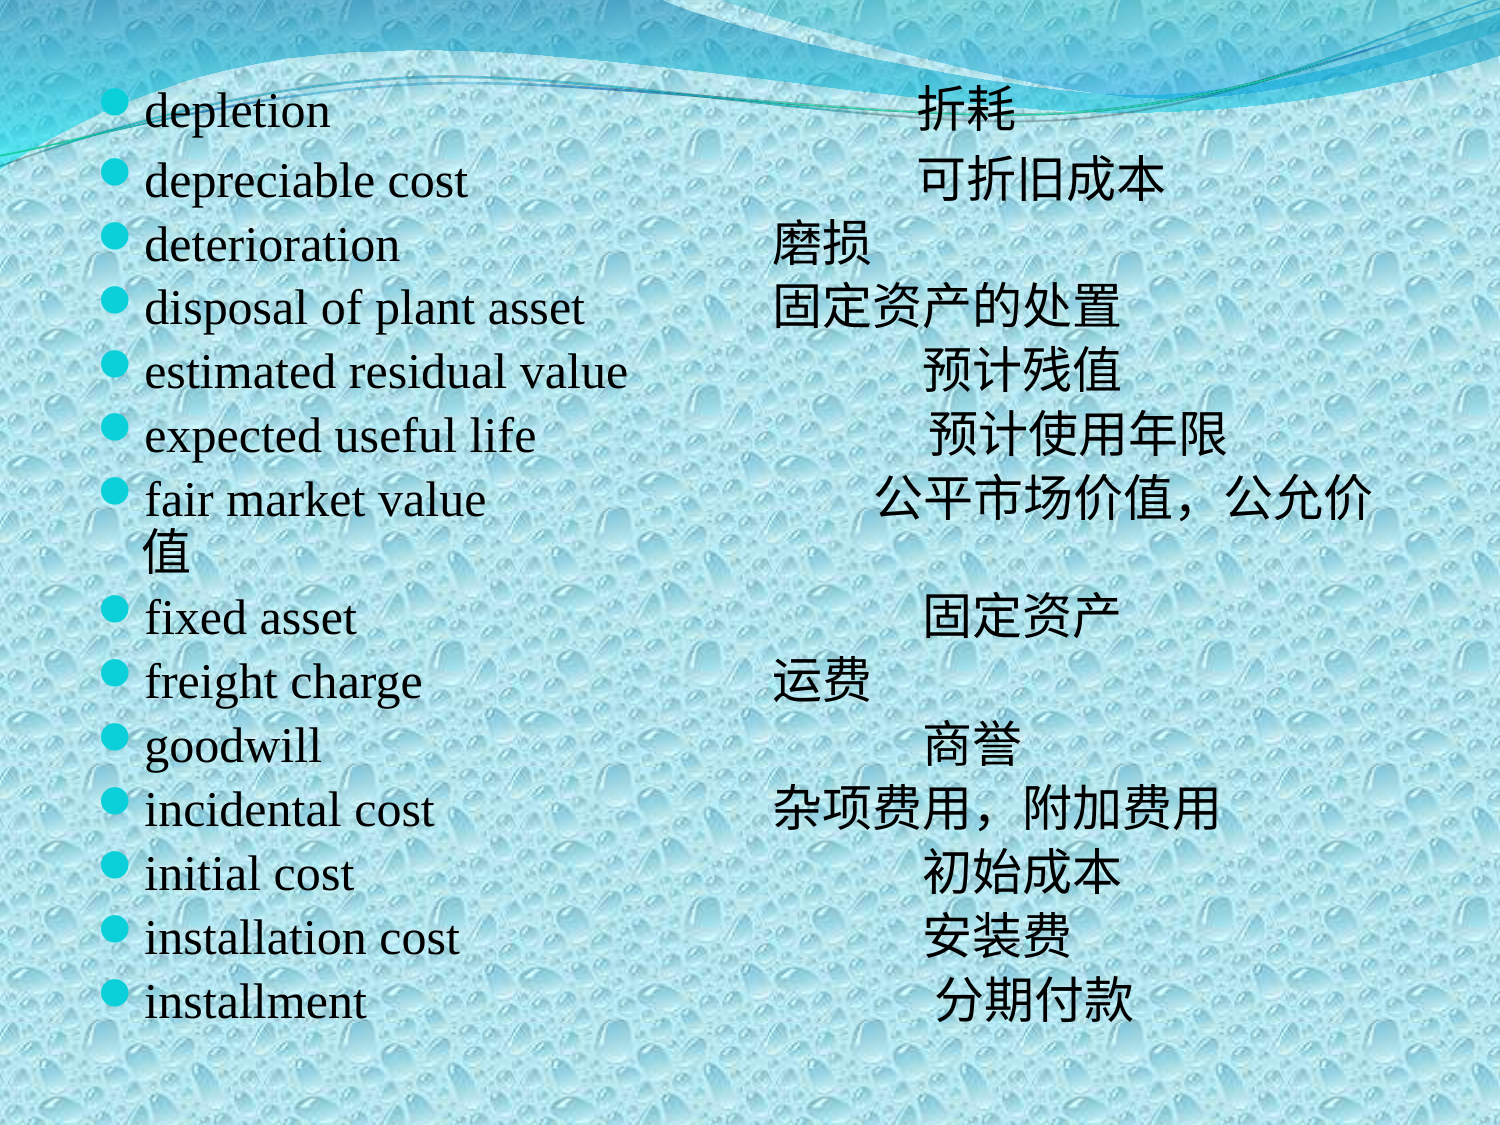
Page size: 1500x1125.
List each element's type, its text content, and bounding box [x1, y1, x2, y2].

picture [0, 0, 1500, 1125]
list depletion 折耗 depreciable cost 可折旧成本 deterioration 磨损 disposal of plant asset 固定资产的处置 estimated residual value 预计残值 expected useful life 预计使用年限 fair market value 公平市场价值，公允价值 fixed asset 固定资产 freight charge 运费 goodwill 商誉 incidental cost 杂项费用，附加费用 initial cost 初始成本 installation cost 安装费 installment 分期付款 [81, 70, 1433, 1044]
